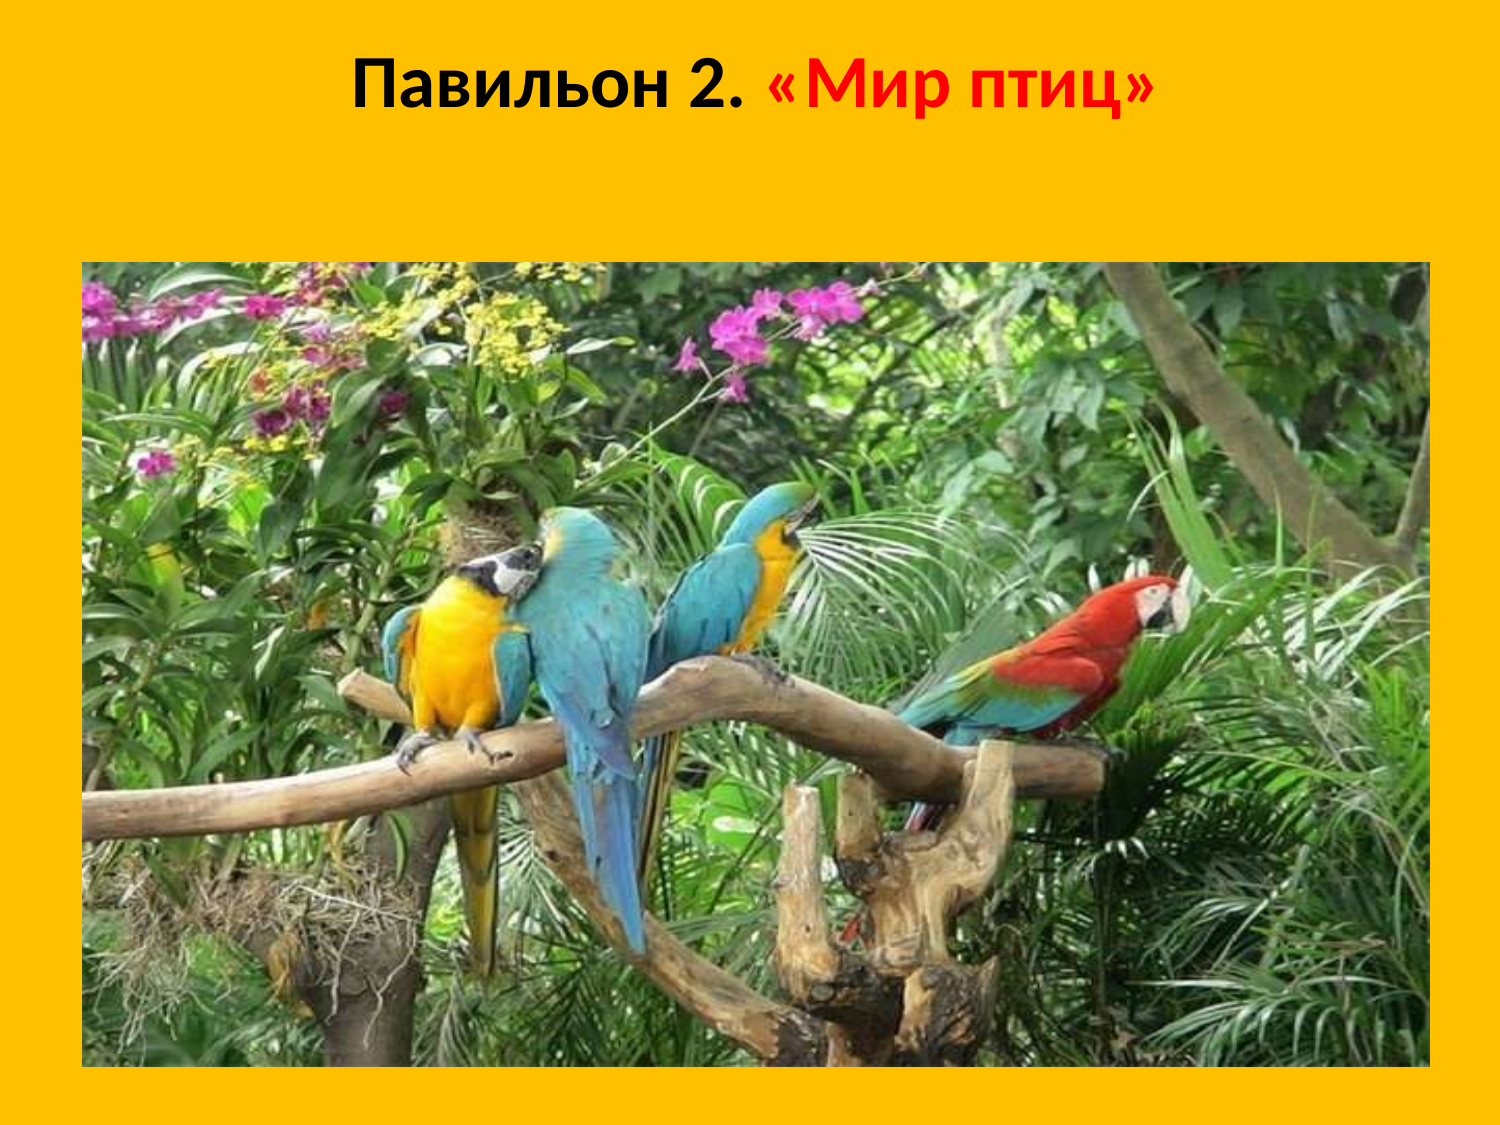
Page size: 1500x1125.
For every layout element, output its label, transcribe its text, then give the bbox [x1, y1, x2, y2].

title Павильон 2. «Мир птиц» [82, 0, 1432, 155]
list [81, 262, 1430, 1067]
